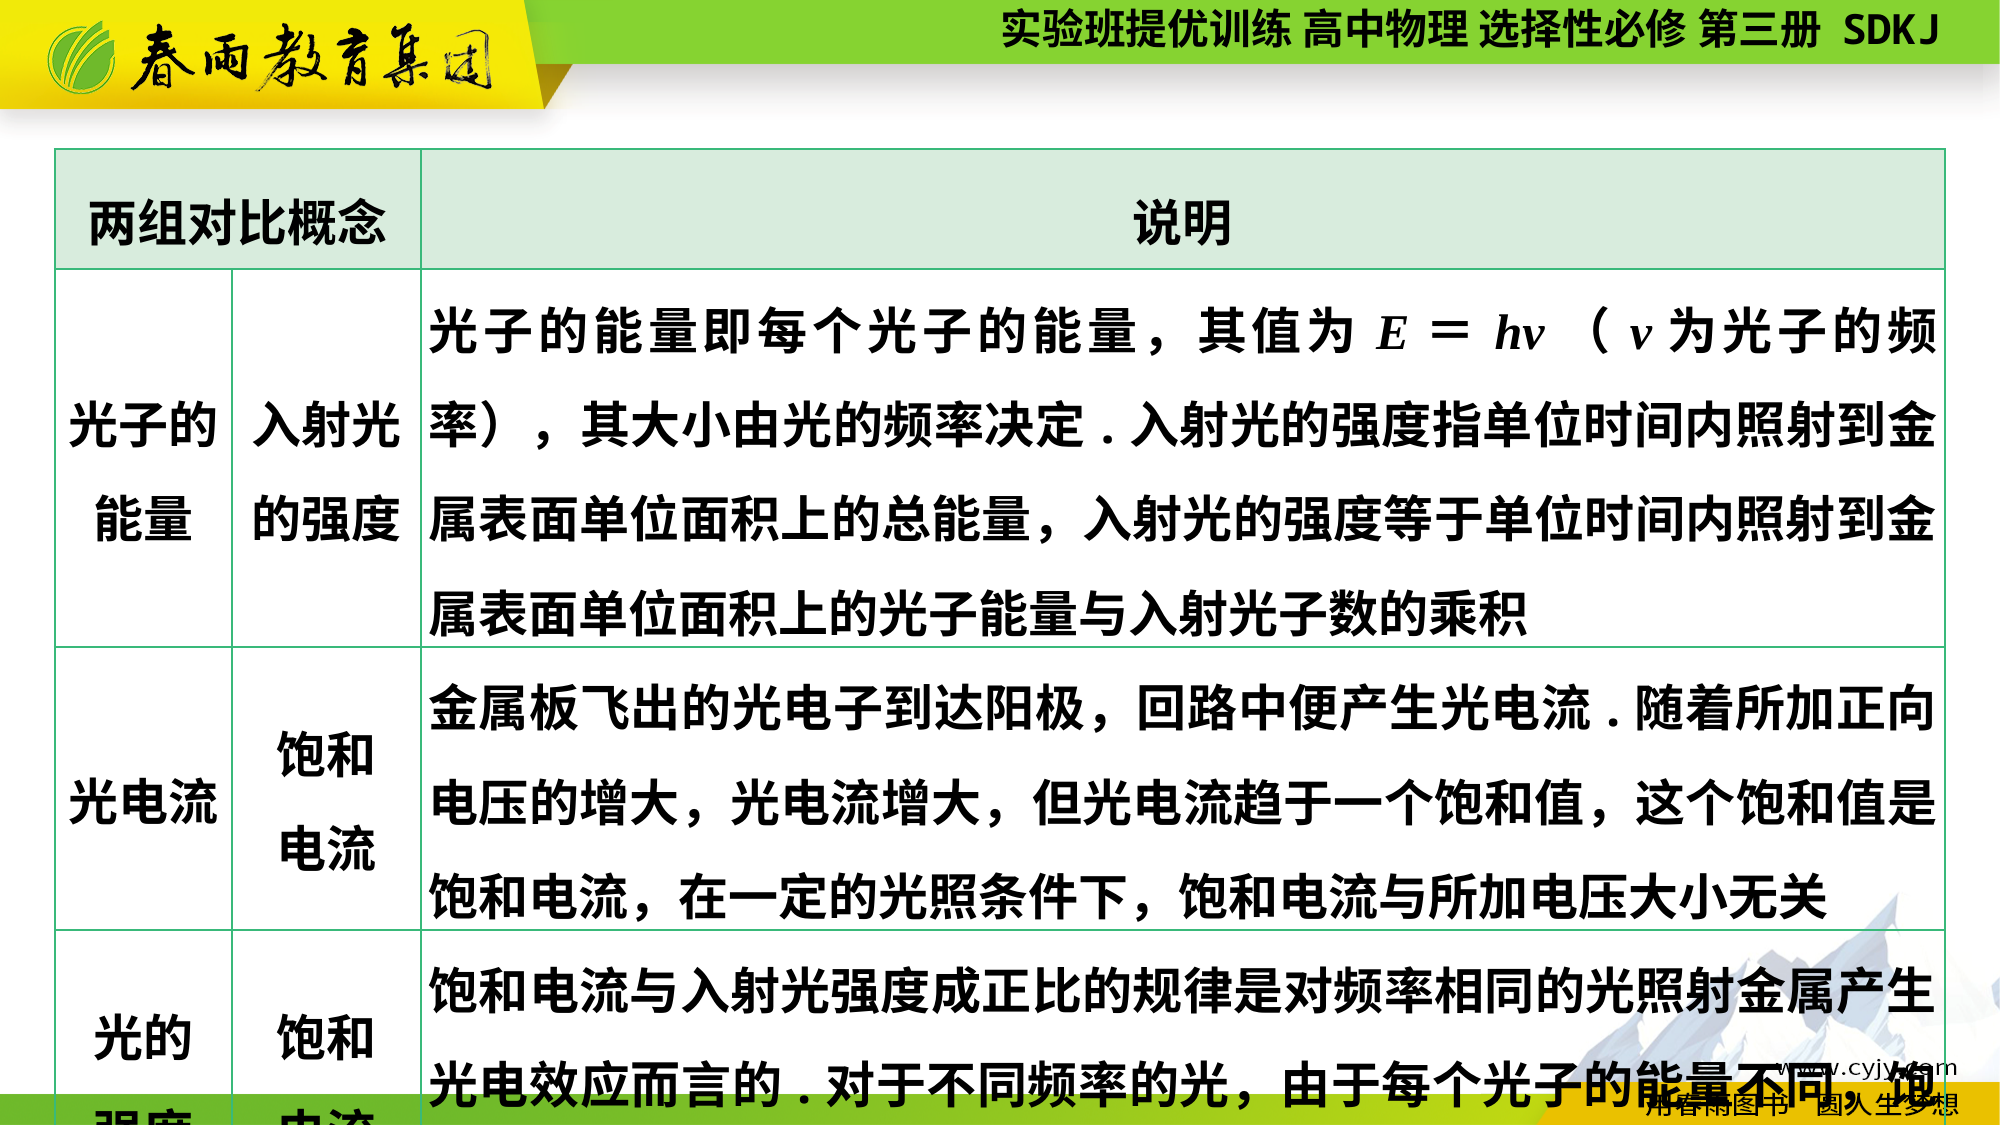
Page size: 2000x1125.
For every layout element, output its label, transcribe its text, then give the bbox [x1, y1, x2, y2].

table_cell 光电流 [56, 648, 231, 929]
table_cell 饱和 电流 [233, 648, 420, 929]
table_cell 饱和 电流 [233, 931, 420, 1125]
picture [0, 0, 2000, 1125]
table_cell 入射光 的强度 [233, 270, 420, 646]
table_cell 光的 强度 [56, 931, 231, 1125]
table_cell 饱和电流与入射光强度成正比的规律是对频率相同的光照射金属产生光电效应而言的.对于不同频率的光，由于每个光子的能量不同，饱和电流与入射光强度之间没有简单的正比关系 [422, 931, 1944, 1125]
table_header 两组对比概念 [56, 150, 420, 268]
table_cell 光子的能量即每个光子的能量，其值为E＝hν（ν为光子的频率），其大小由光的频率决定.入射光的强度指单位时间内照射到金属表面单位面积上的总能量，入射光的强度等于单位时间内照射到金属表面单位面积上的光子能量与入射光子数的乘积 [422, 270, 1944, 646]
table_cell 金属板飞出的光电子到达阳极，回路中便产生光电流.随着所加正向电压的增大，光电流增大，但光电流趋于一个饱和值，这个饱和值是饱和电流，在一定的光照条件下，饱和电流与所加电压大小无关 [422, 648, 1944, 929]
table_header 说明 [422, 150, 1944, 268]
table_cell 光子的能量 [56, 270, 231, 646]
